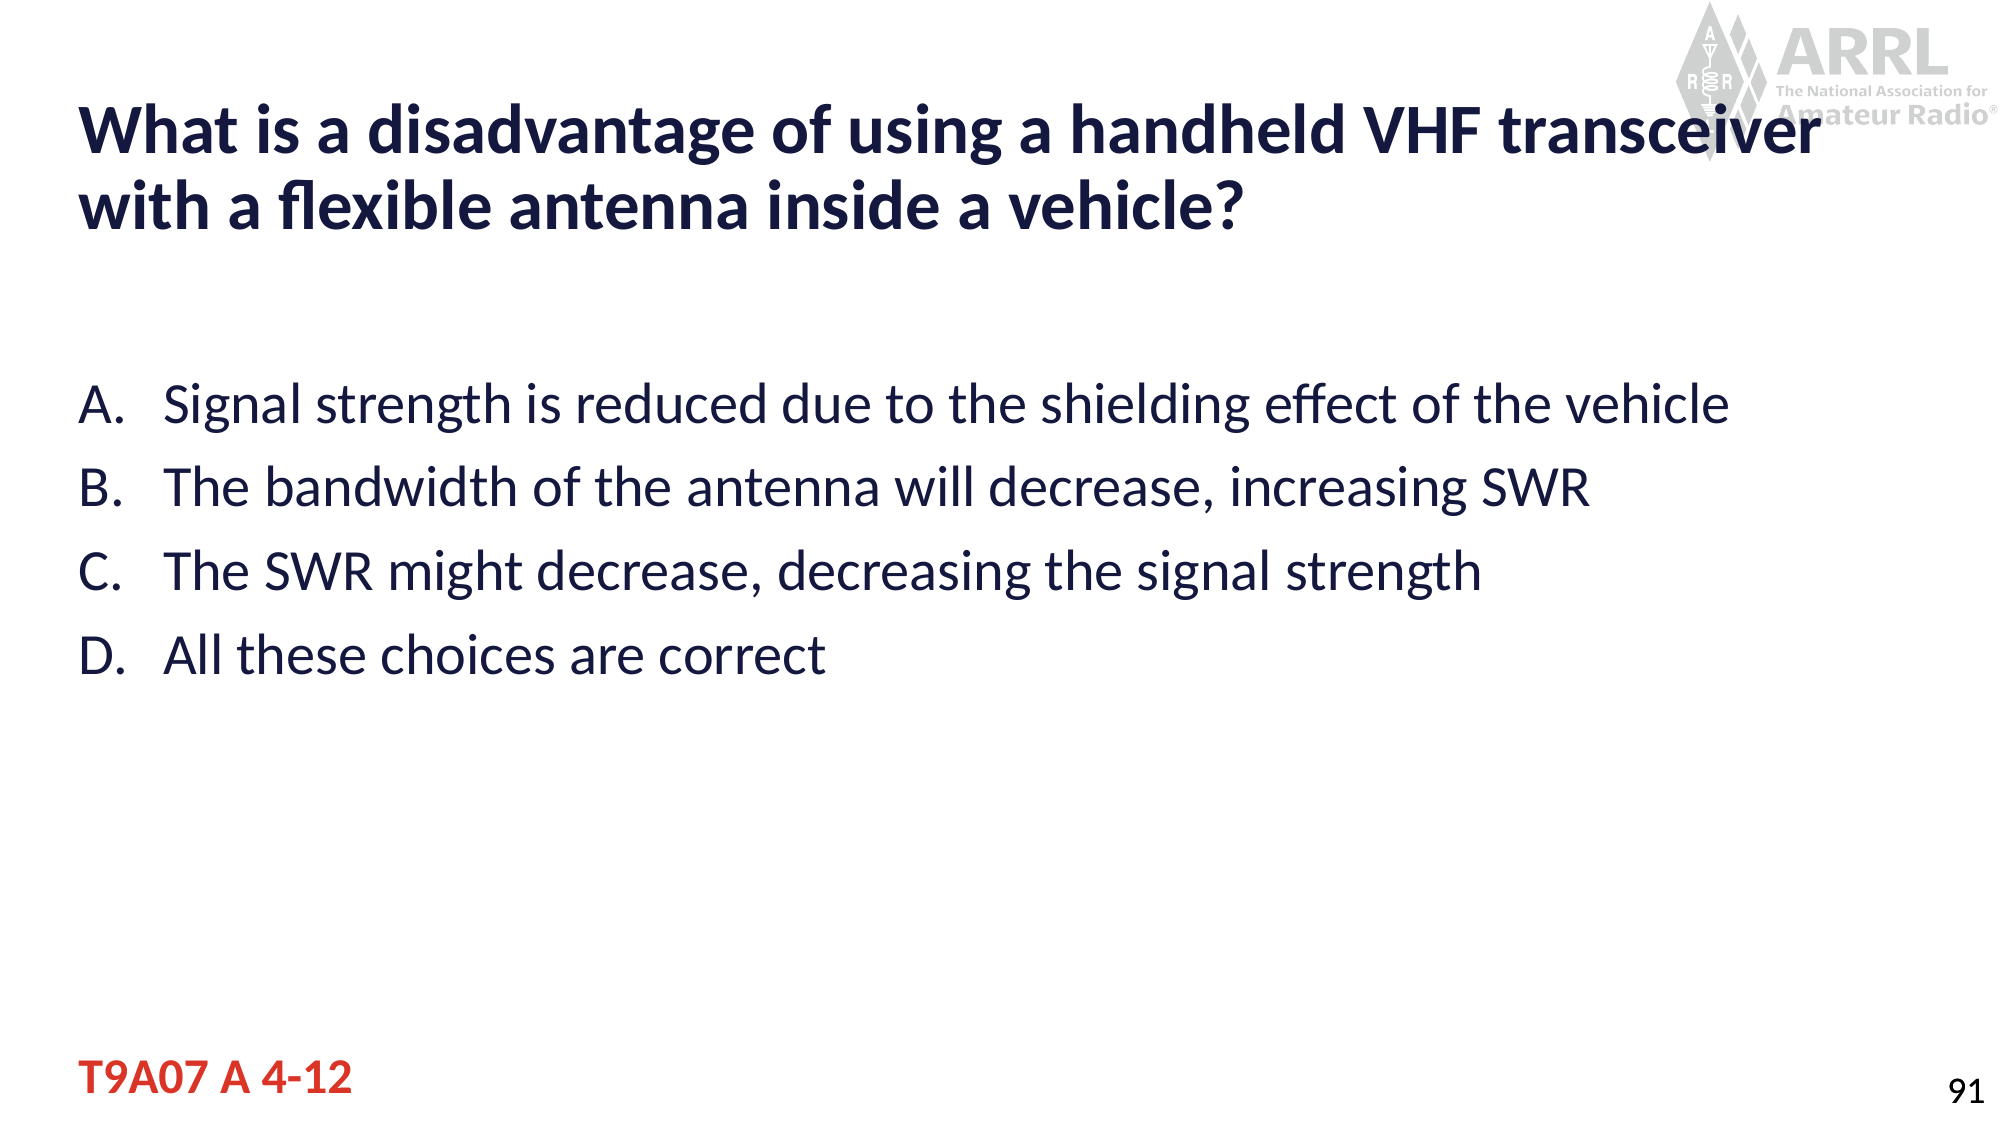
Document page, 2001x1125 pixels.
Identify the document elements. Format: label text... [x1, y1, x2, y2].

picture [1674, 0, 2000, 164]
title What is a disadvantage of using a handheld VHF transceiver with a flexible antenna inside a vehicle? [63, 59, 1863, 278]
text_box T9A07 A 4-12 [63, 1036, 921, 1112]
list Signal strength is reduced due to the shielding effect of the vehicle The bandwidth of the antenna will decrease, increasing SWR The SWR might decrease, decreasing the signal strength All these choices are correct [63, 365, 1863, 989]
